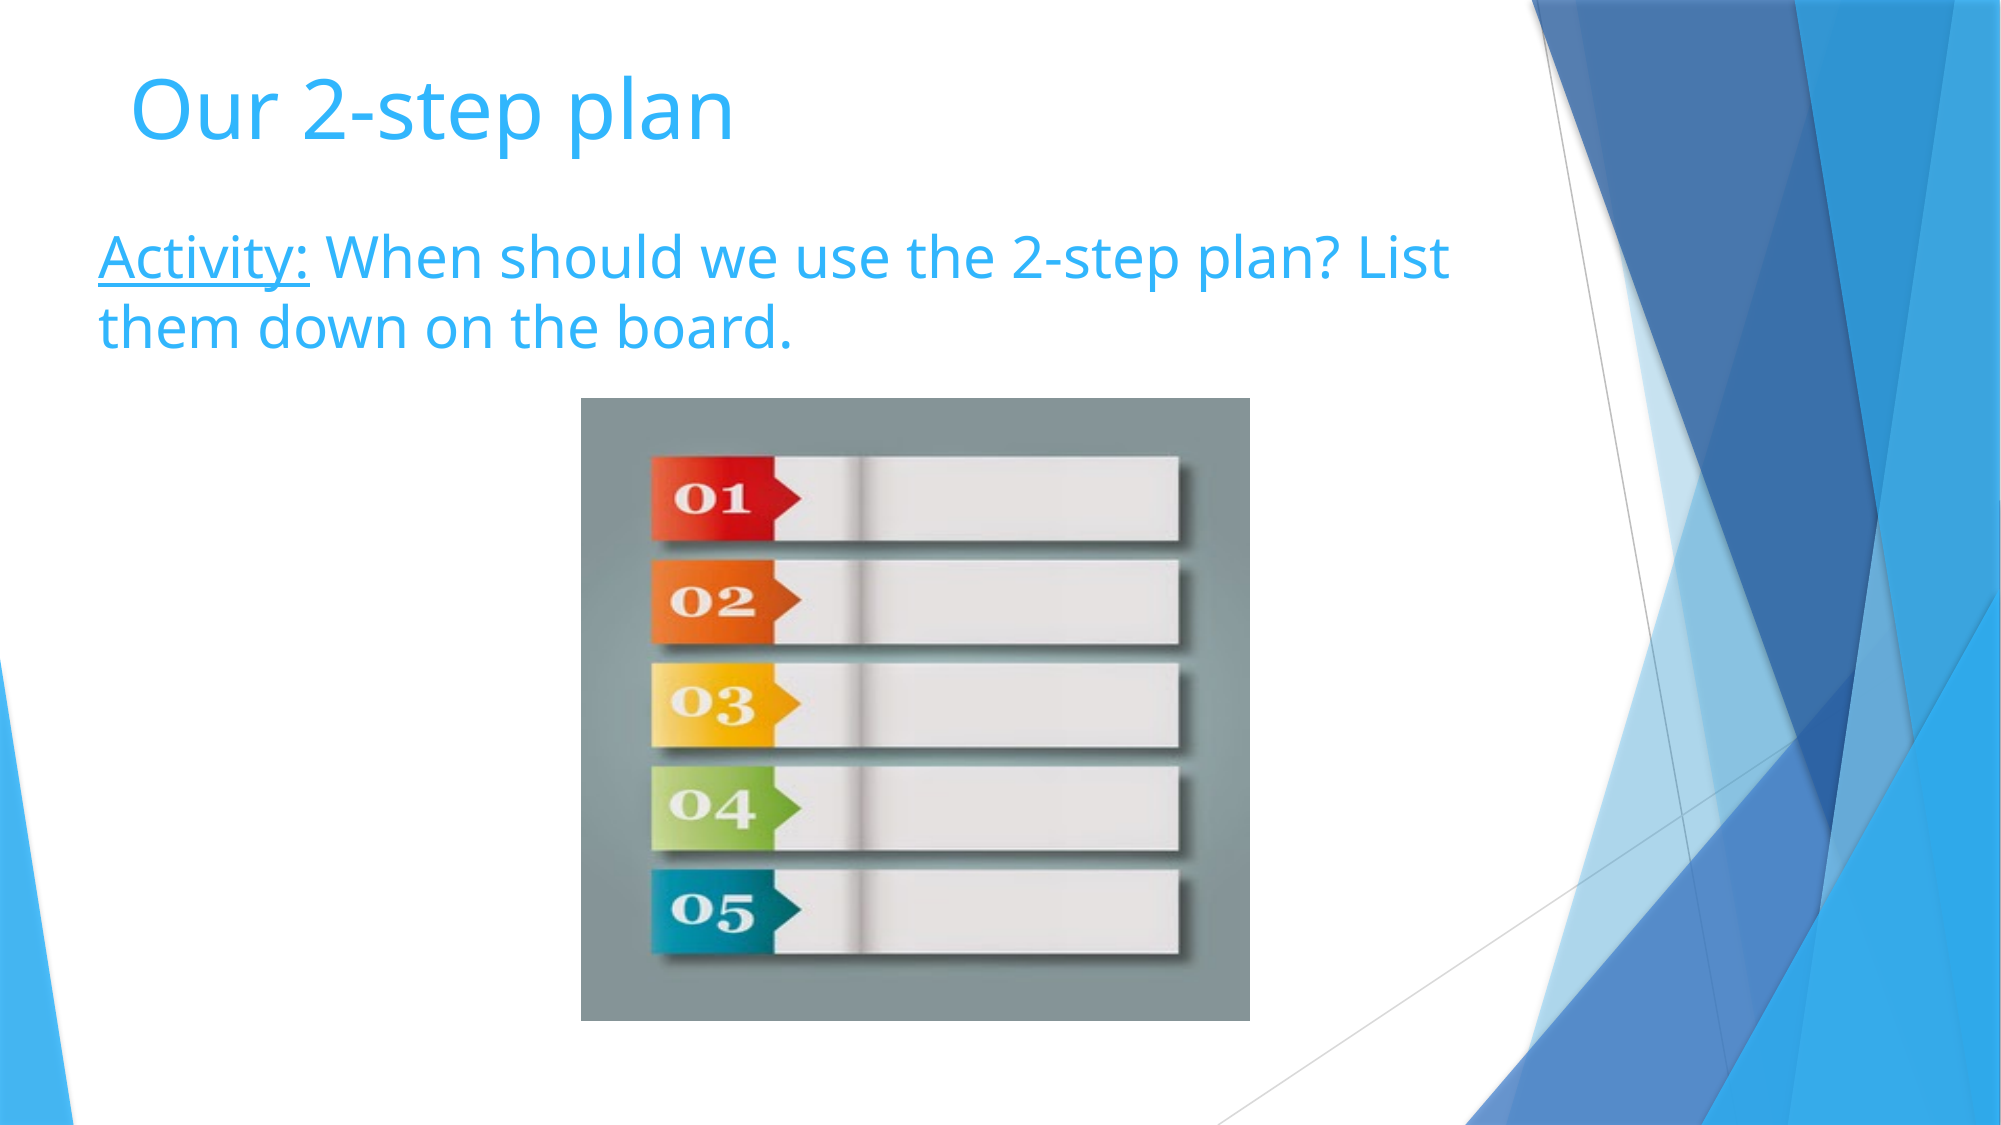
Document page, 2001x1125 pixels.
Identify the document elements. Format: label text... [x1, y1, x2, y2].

text_box Activity: When should we use the 2-step plan? List them down on the board. [83, 212, 1515, 368]
text_box Our 2-step plan [114, 48, 1734, 164]
picture [581, 398, 1250, 1022]
